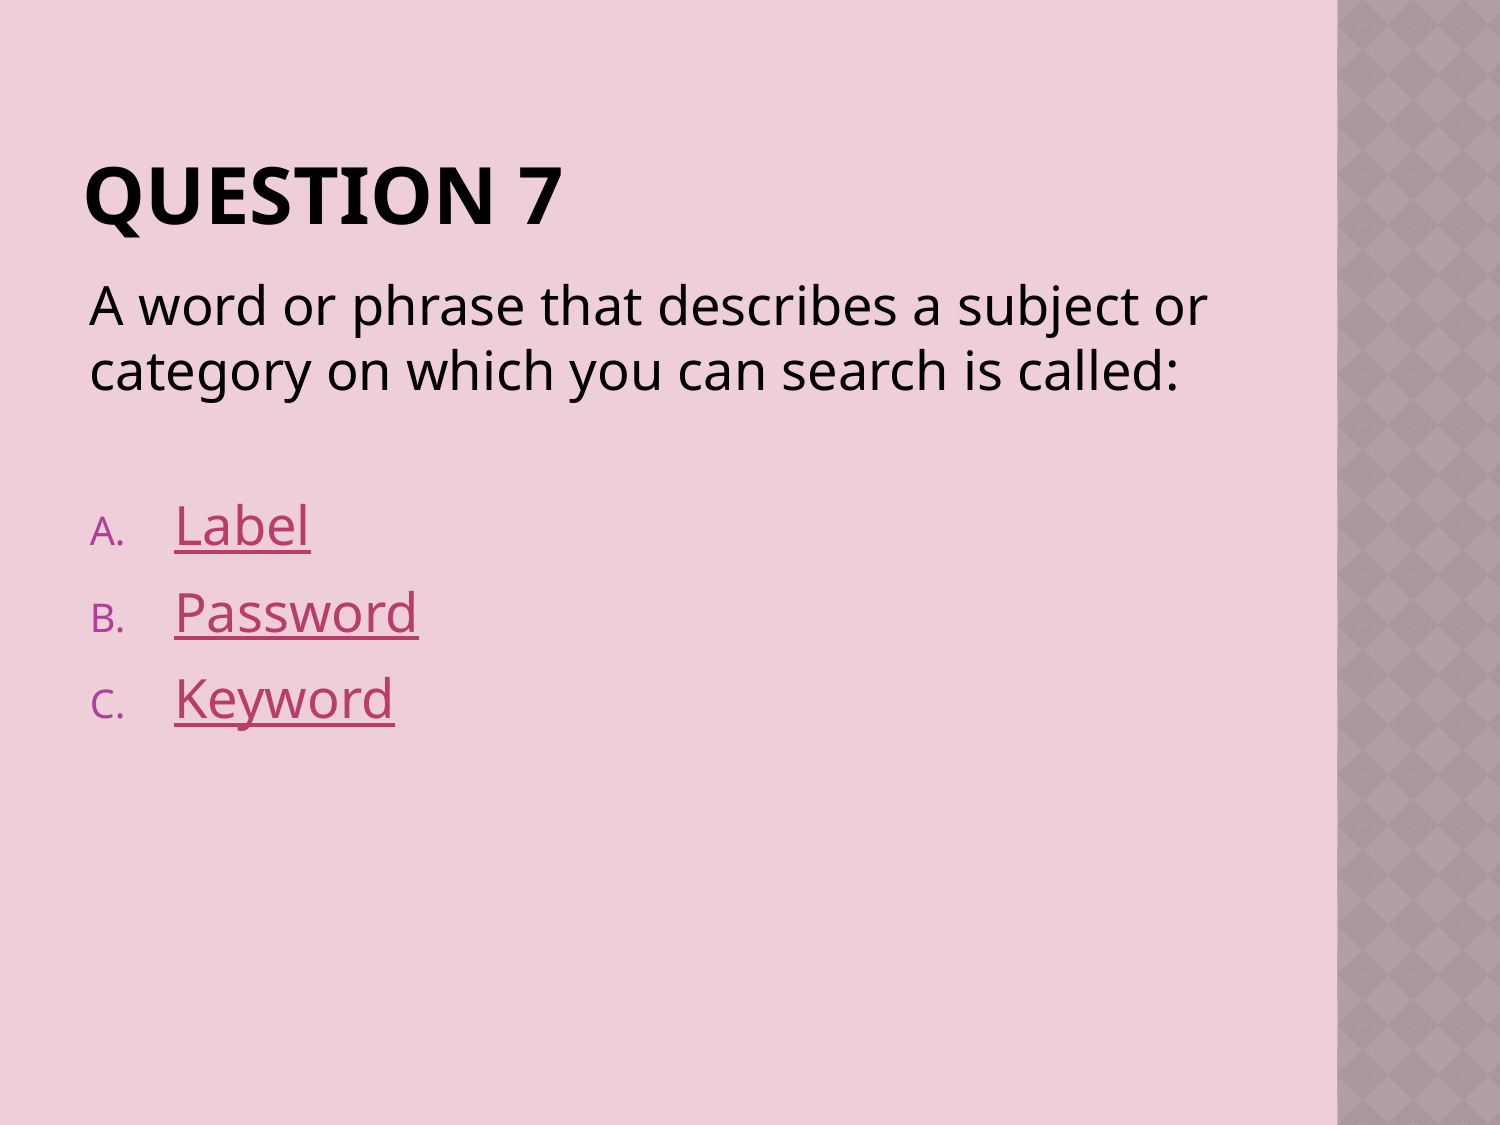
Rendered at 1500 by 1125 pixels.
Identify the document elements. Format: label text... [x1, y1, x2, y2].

list A word or phrase that describes a subject or category on which you can search is called: Label Password Keyword [75, 264, 1263, 1059]
title Question 7 [75, 52, 1263, 240]
